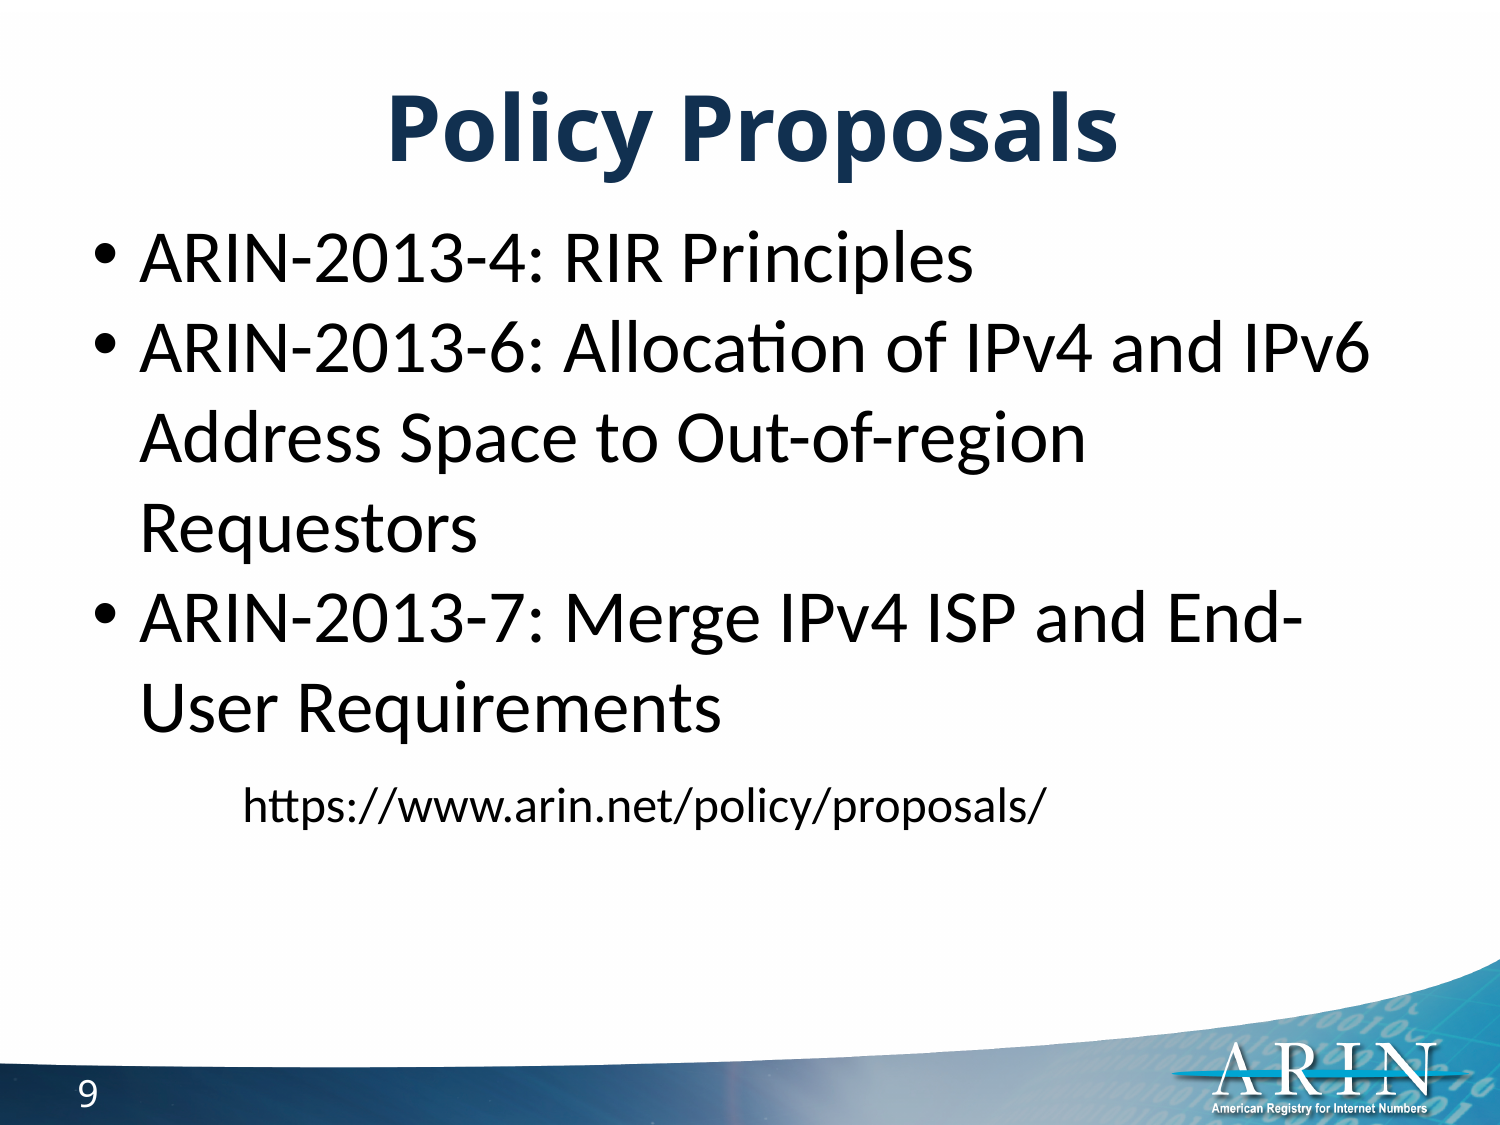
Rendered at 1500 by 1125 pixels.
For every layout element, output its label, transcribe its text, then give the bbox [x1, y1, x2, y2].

title Policy Proposals [77, 31, 1428, 199]
picture [0, 12, 1500, 1125]
text_box ARIN-2013-4: RIR Principles ARIN-2013-6: Allocation of IPv4 and IPv6 Address Space to Out-of-region Requestors ARIN-2013-7: Merge IPv4 ISP and End-User Requirements https://www.arin.net/policy/proposals/ [77, 199, 1450, 845]
slide_number 9 [62, 1062, 413, 1123]
